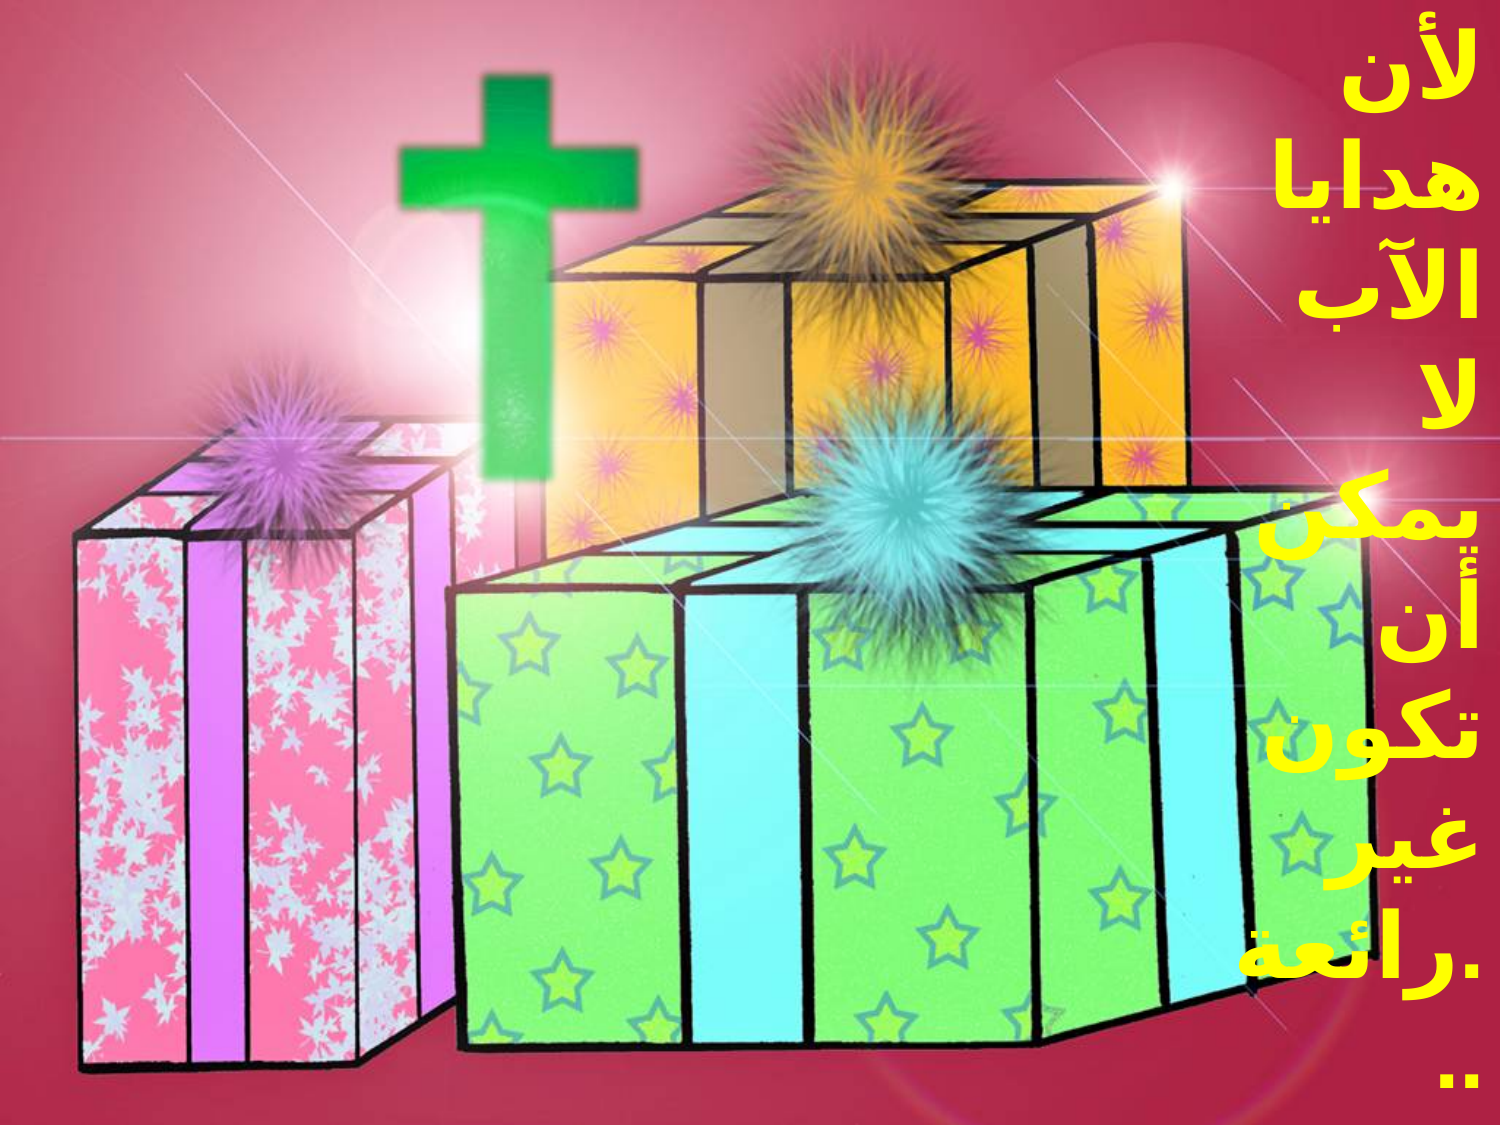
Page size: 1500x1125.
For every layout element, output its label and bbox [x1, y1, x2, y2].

list [0, 0, 1500, 1125]
